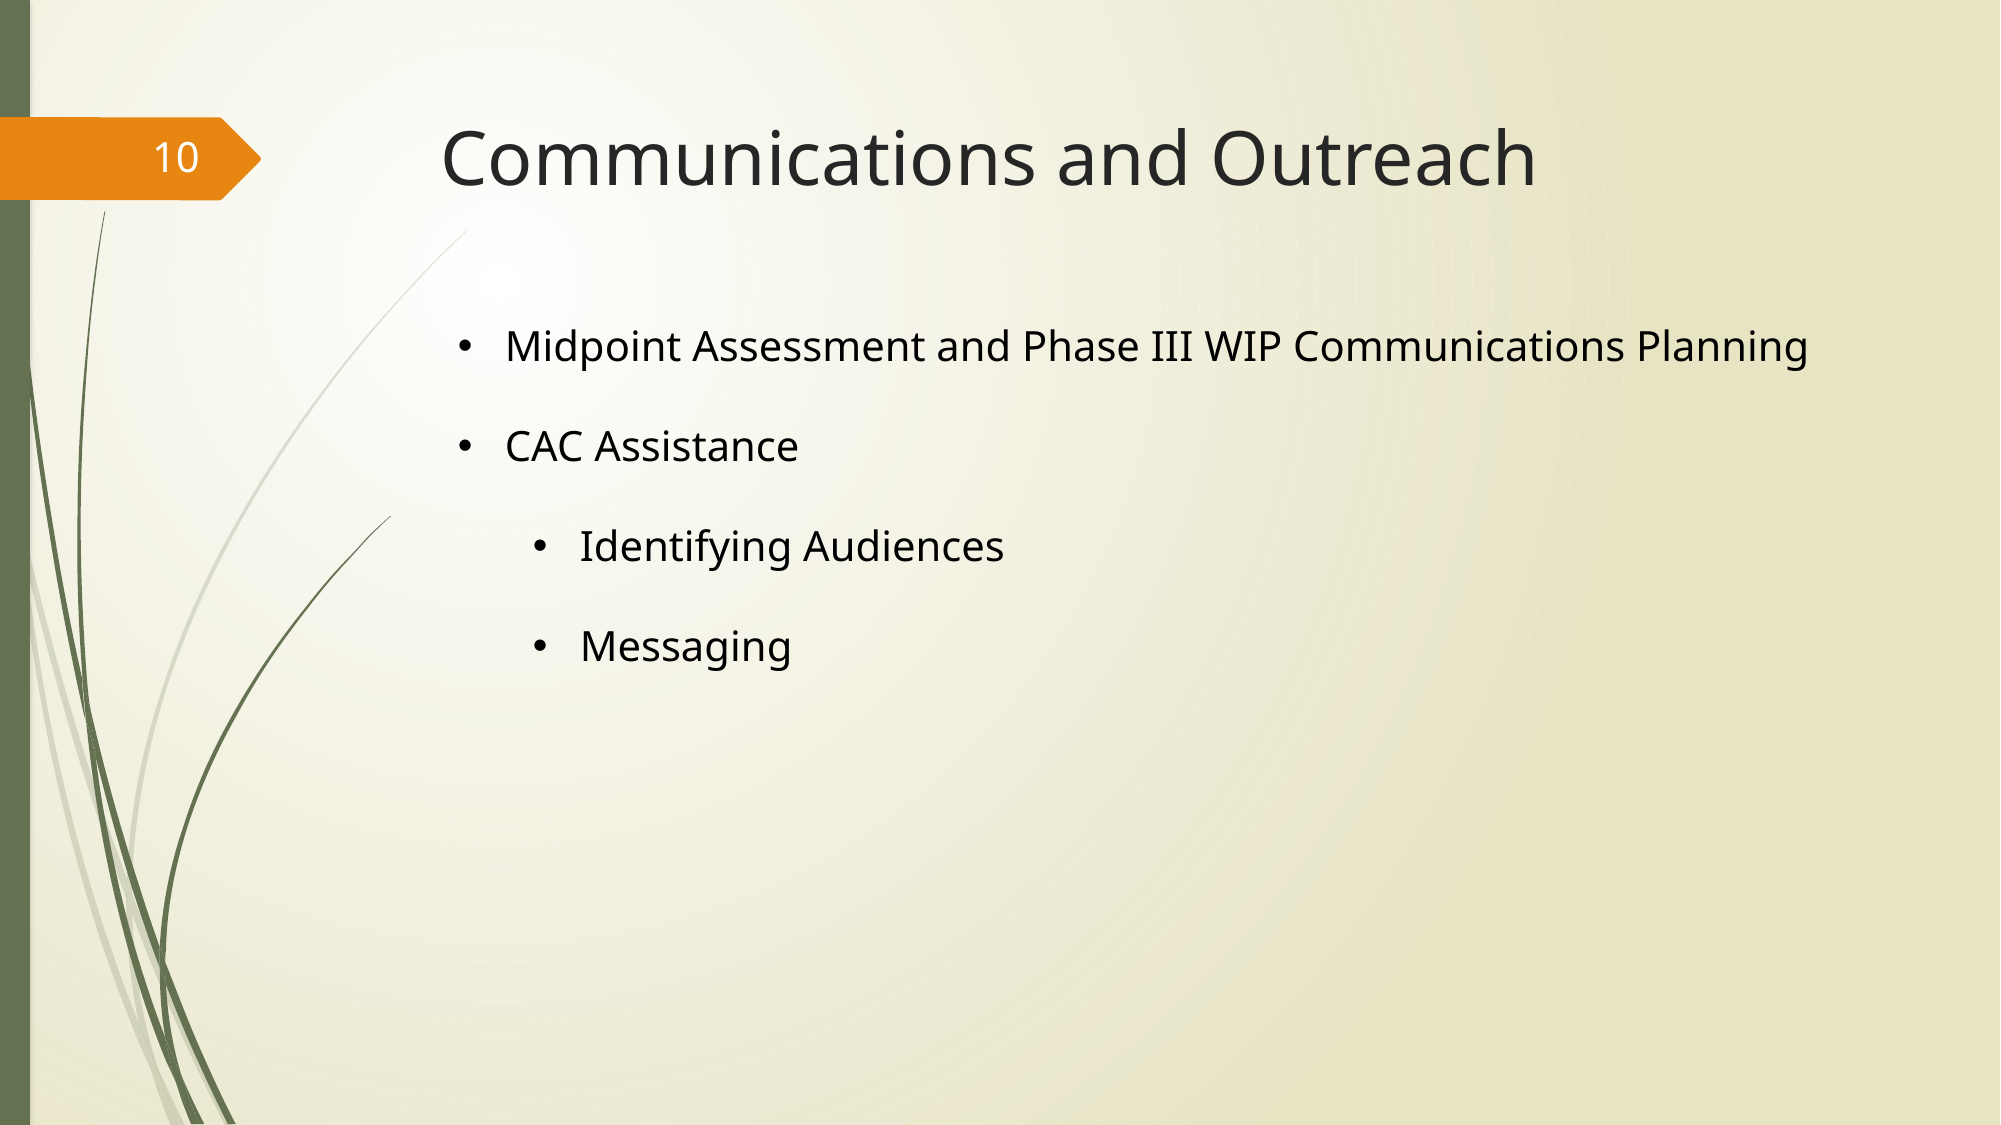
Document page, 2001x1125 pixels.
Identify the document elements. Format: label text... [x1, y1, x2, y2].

title Communications and Outreach [425, 102, 1888, 313]
slide_number 10 [87, 129, 216, 190]
text_box Midpoint Assessment and Phase III WIP Communications Planning CAC Assistance Identifying Audiences Messaging [443, 312, 1850, 768]
